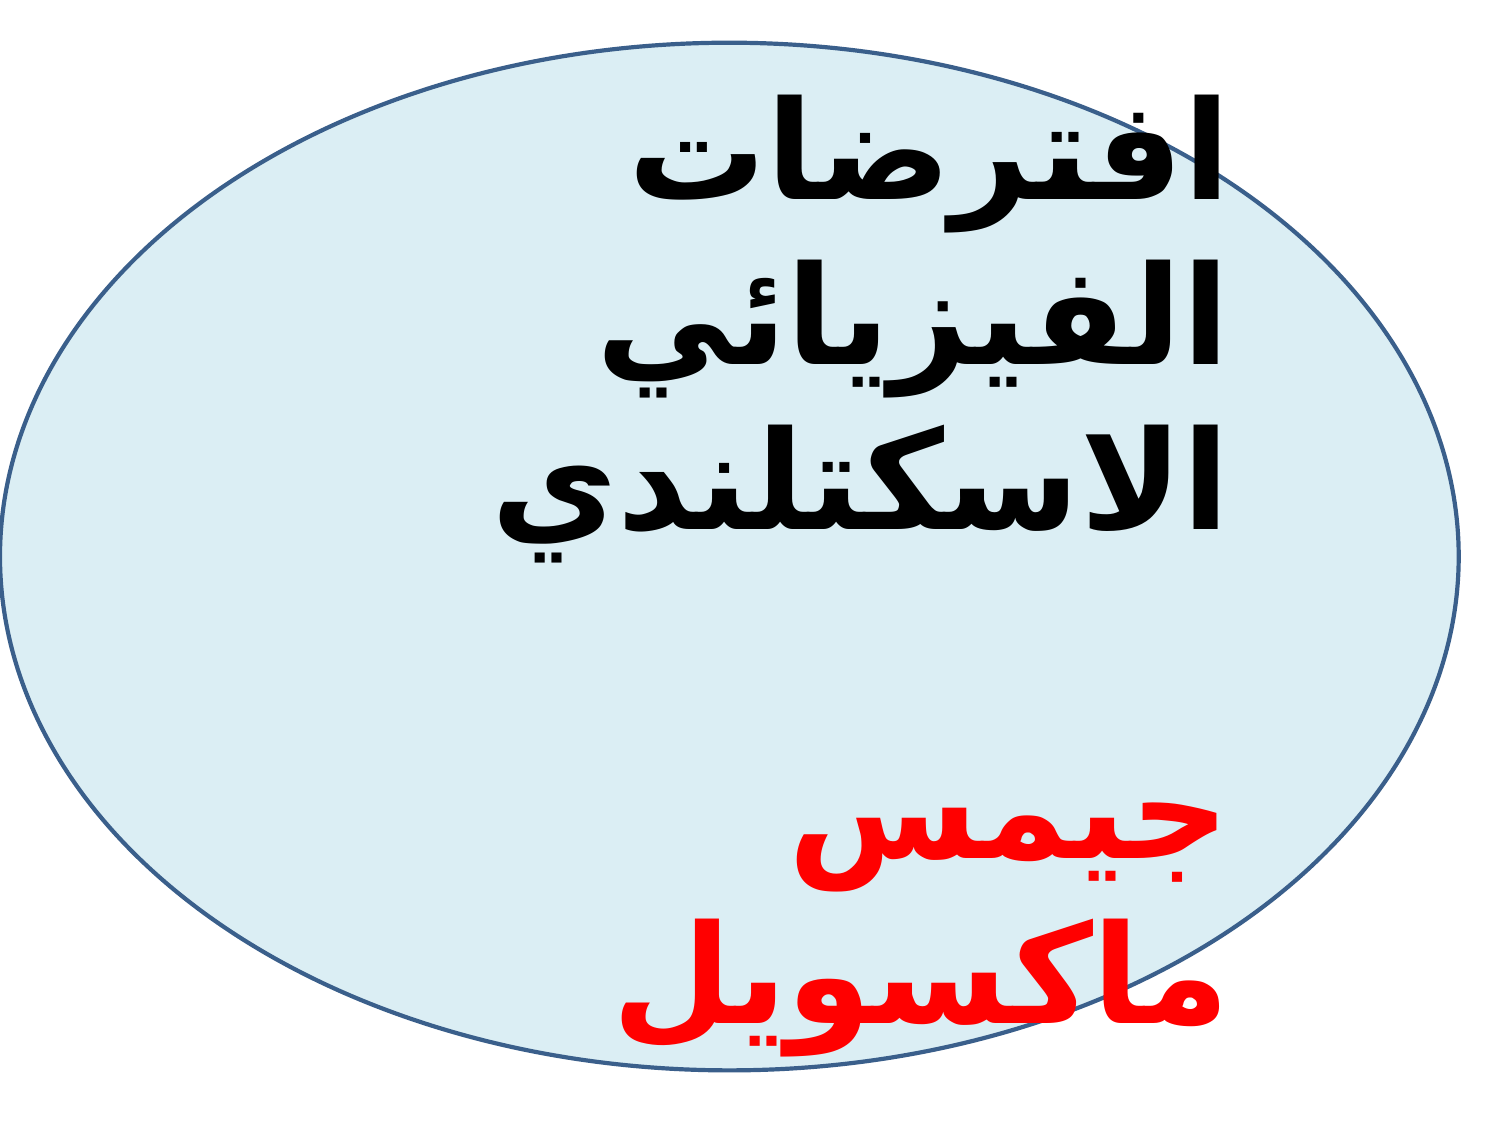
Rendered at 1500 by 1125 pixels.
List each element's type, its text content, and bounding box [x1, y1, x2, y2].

text_box افترضات الفيزيائي الاسكتلندي جيمس ماكسويل [0, 40, 1461, 1073]
